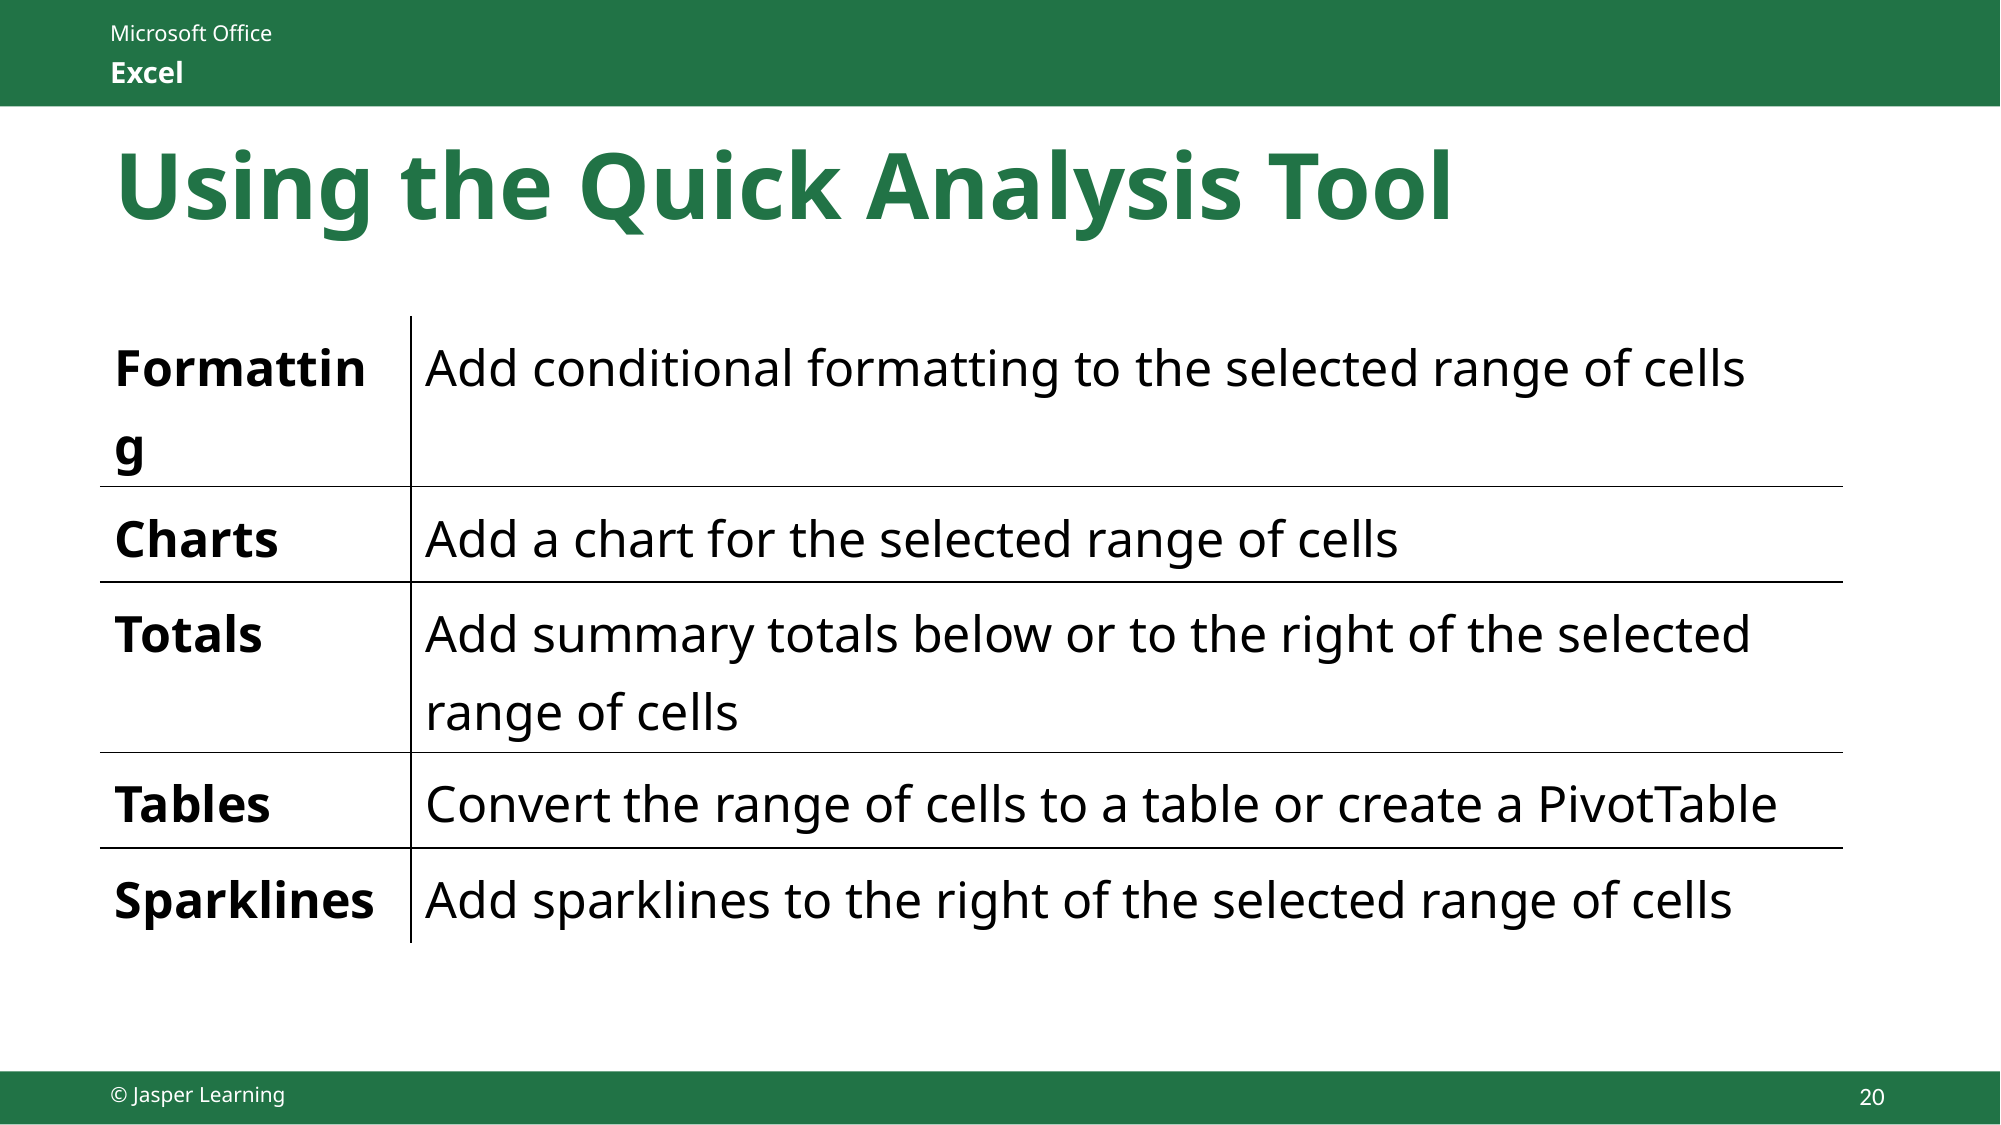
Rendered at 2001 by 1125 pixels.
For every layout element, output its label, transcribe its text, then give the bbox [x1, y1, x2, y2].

table_cell Add sparklines to the right of the selected range of cells [412, 849, 1843, 943]
table_cell Convert the range of cells to a table or create a PivotTable [412, 753, 1843, 847]
table_header Add conditional formatting to the selected range of cells [412, 316, 1843, 486]
footer © Jasper Learning [95, 1065, 729, 1125]
table_cell Add summary totals below or to the right of the selected range of cells [412, 583, 1843, 752]
table_cell Tables [100, 753, 410, 847]
table_cell Add a chart for the selected range of cells [412, 487, 1843, 581]
table_header Formatting [100, 316, 410, 486]
table_cell Sparklines [100, 849, 410, 943]
table_cell Charts [100, 487, 410, 581]
slide_number 20 [1433, 1065, 1900, 1125]
title Using the Quick Analysis Tool [99, 118, 1866, 248]
table_cell Totals [100, 583, 410, 752]
